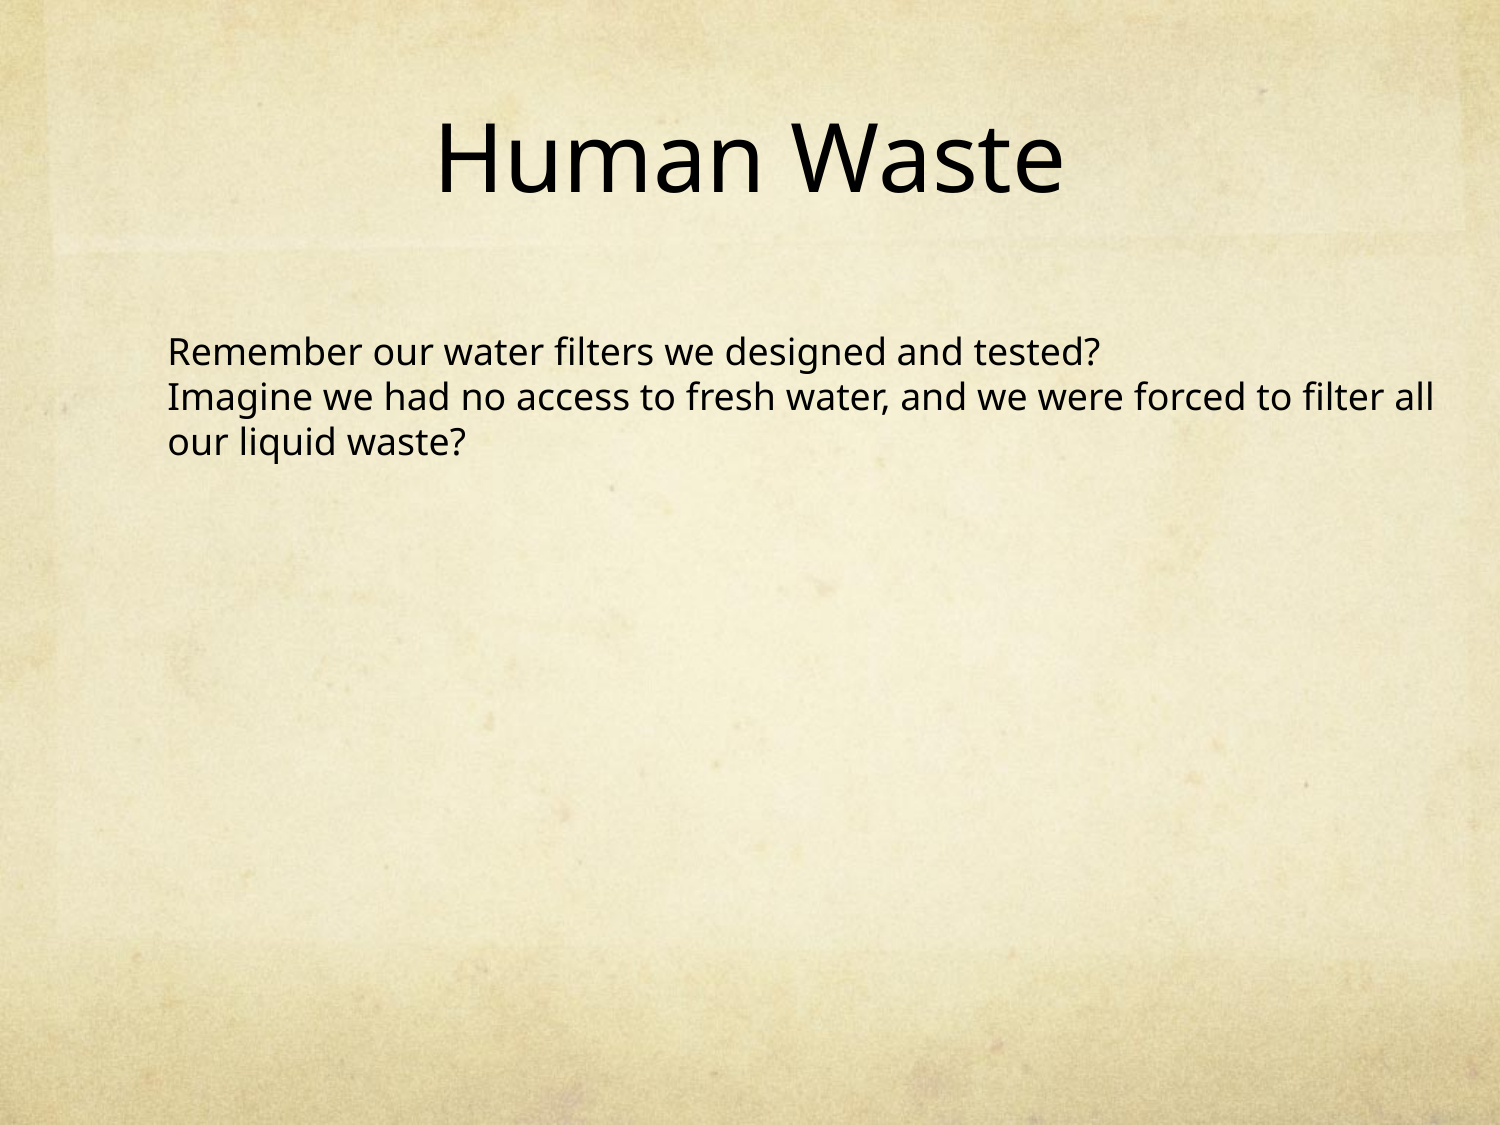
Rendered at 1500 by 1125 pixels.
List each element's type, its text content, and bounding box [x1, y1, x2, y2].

title Human Waste [150, 82, 1350, 225]
picture [0, 0, 1500, 1125]
text_box Remember our water filters we designed and tested? Imagine we had no access to fresh water, and we were forced to filter all our liquid waste? [152, 320, 1461, 471]
